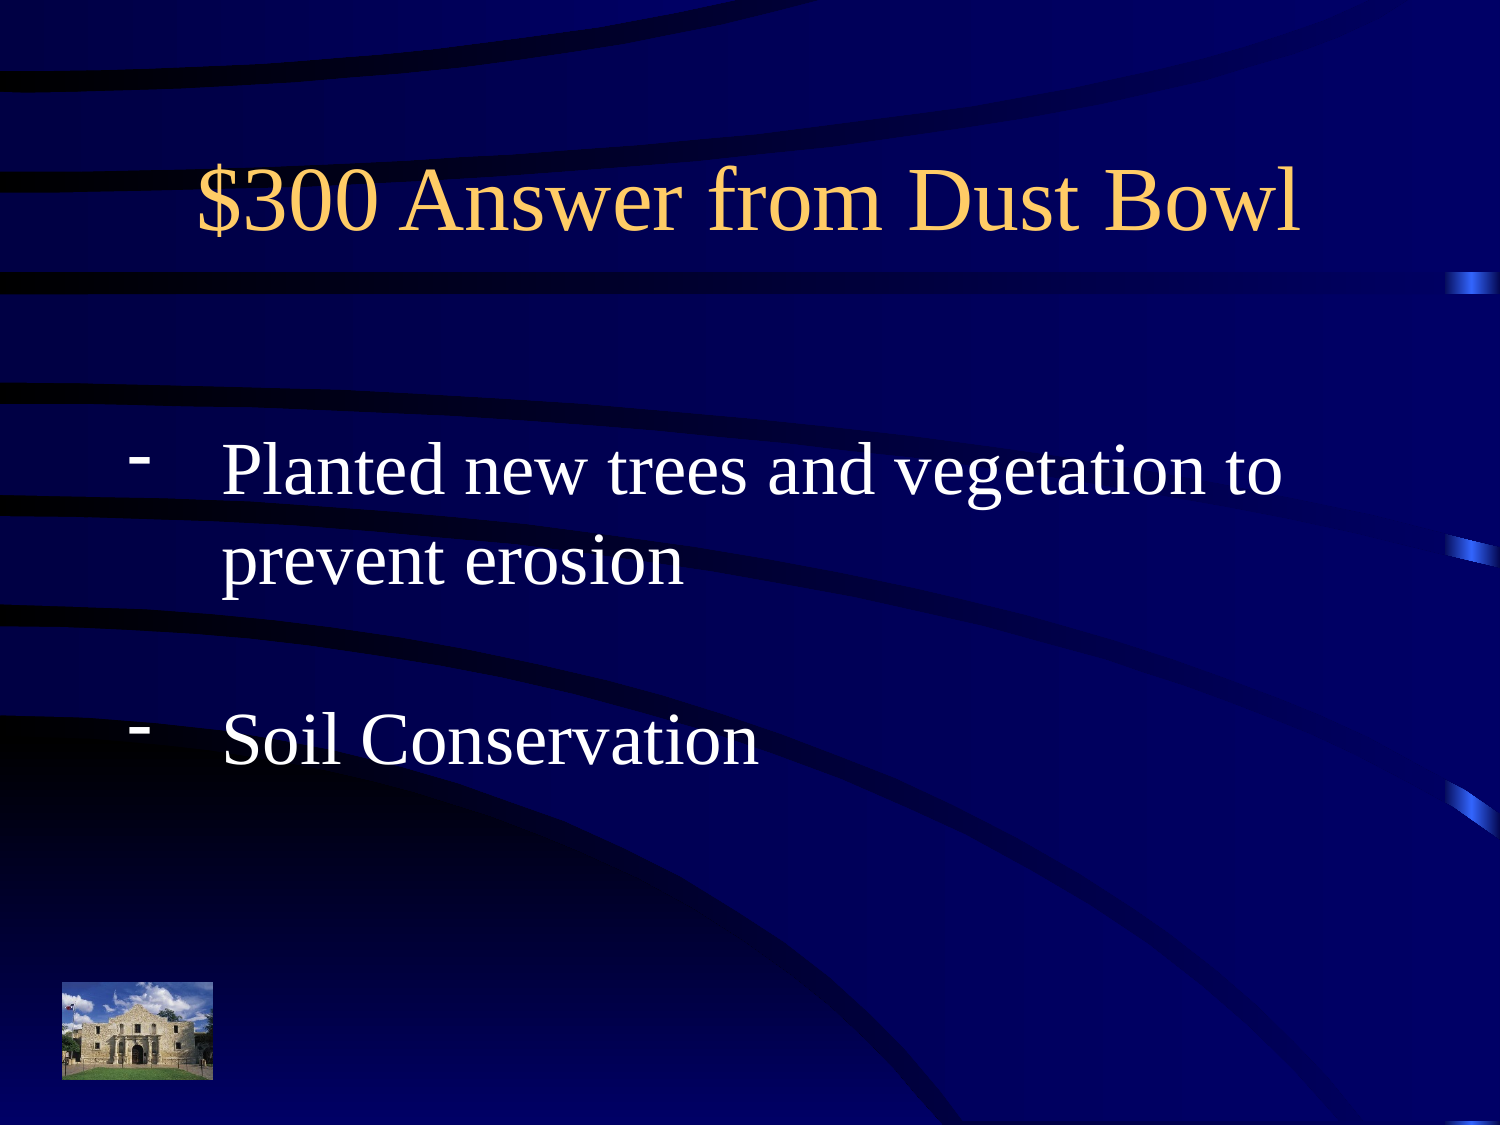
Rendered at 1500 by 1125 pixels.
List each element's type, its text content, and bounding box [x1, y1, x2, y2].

picture [62, 982, 213, 1081]
title $300 Answer from Dust Bowl [112, 99, 1388, 288]
text_box Planted new trees and vegetation to prevent erosion Soil Conservation [112, 412, 1363, 848]
